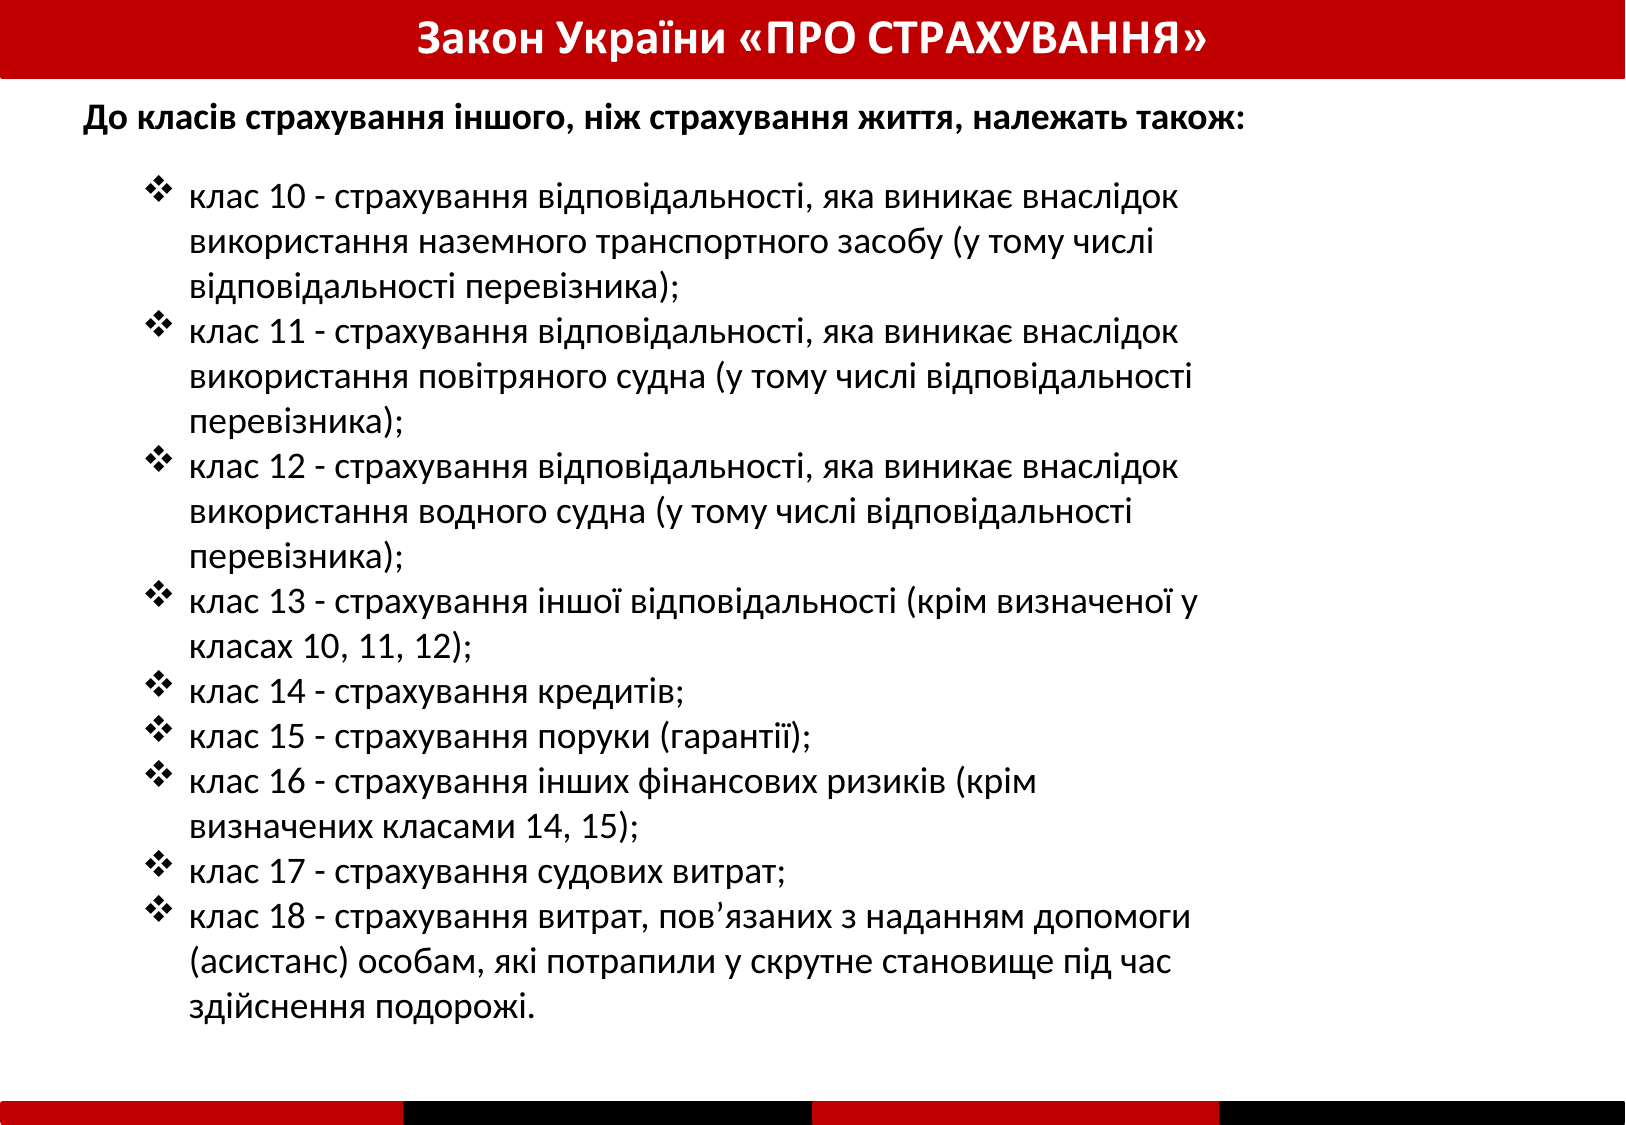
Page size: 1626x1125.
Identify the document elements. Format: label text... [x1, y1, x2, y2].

text_box До класів страхування іншого, ніж страхування життя, належать також: [68, 109, 1415, 144]
picture [0, 1101, 1625, 1125]
picture [0, 0, 1625, 98]
text_box клас 10 - страхування відповідальності, яка виникає внаслідок використання наземного транспортного засобу (у тому числі відповідальності перевізника); клас 11 - страхування відповідальності, яка виникає внаслідок використання повітряного судна (у тому числі відповідальності перевізника); клас 12 - страхування відповідальності, яка виникає внаслідок використання водного судна (у тому числі відповідальності перевізника); клас 13 - страхування іншої відповідальності (крім визначеної у класах 10, 11, 12); клас 14 - страхування кредитів; клас 15 - страхування поруки (гарантії); клас 16 - страхування інших фінансових ризиків (крім визначених класами 14, 15); клас 17 - страхування судових витрат; клас 18 - страхування витрат, пов’язаних з наданням допомоги (асистанс) особам, які потрапили у скрутне становище під час здійснення подорожі. [127, 163, 1226, 1079]
